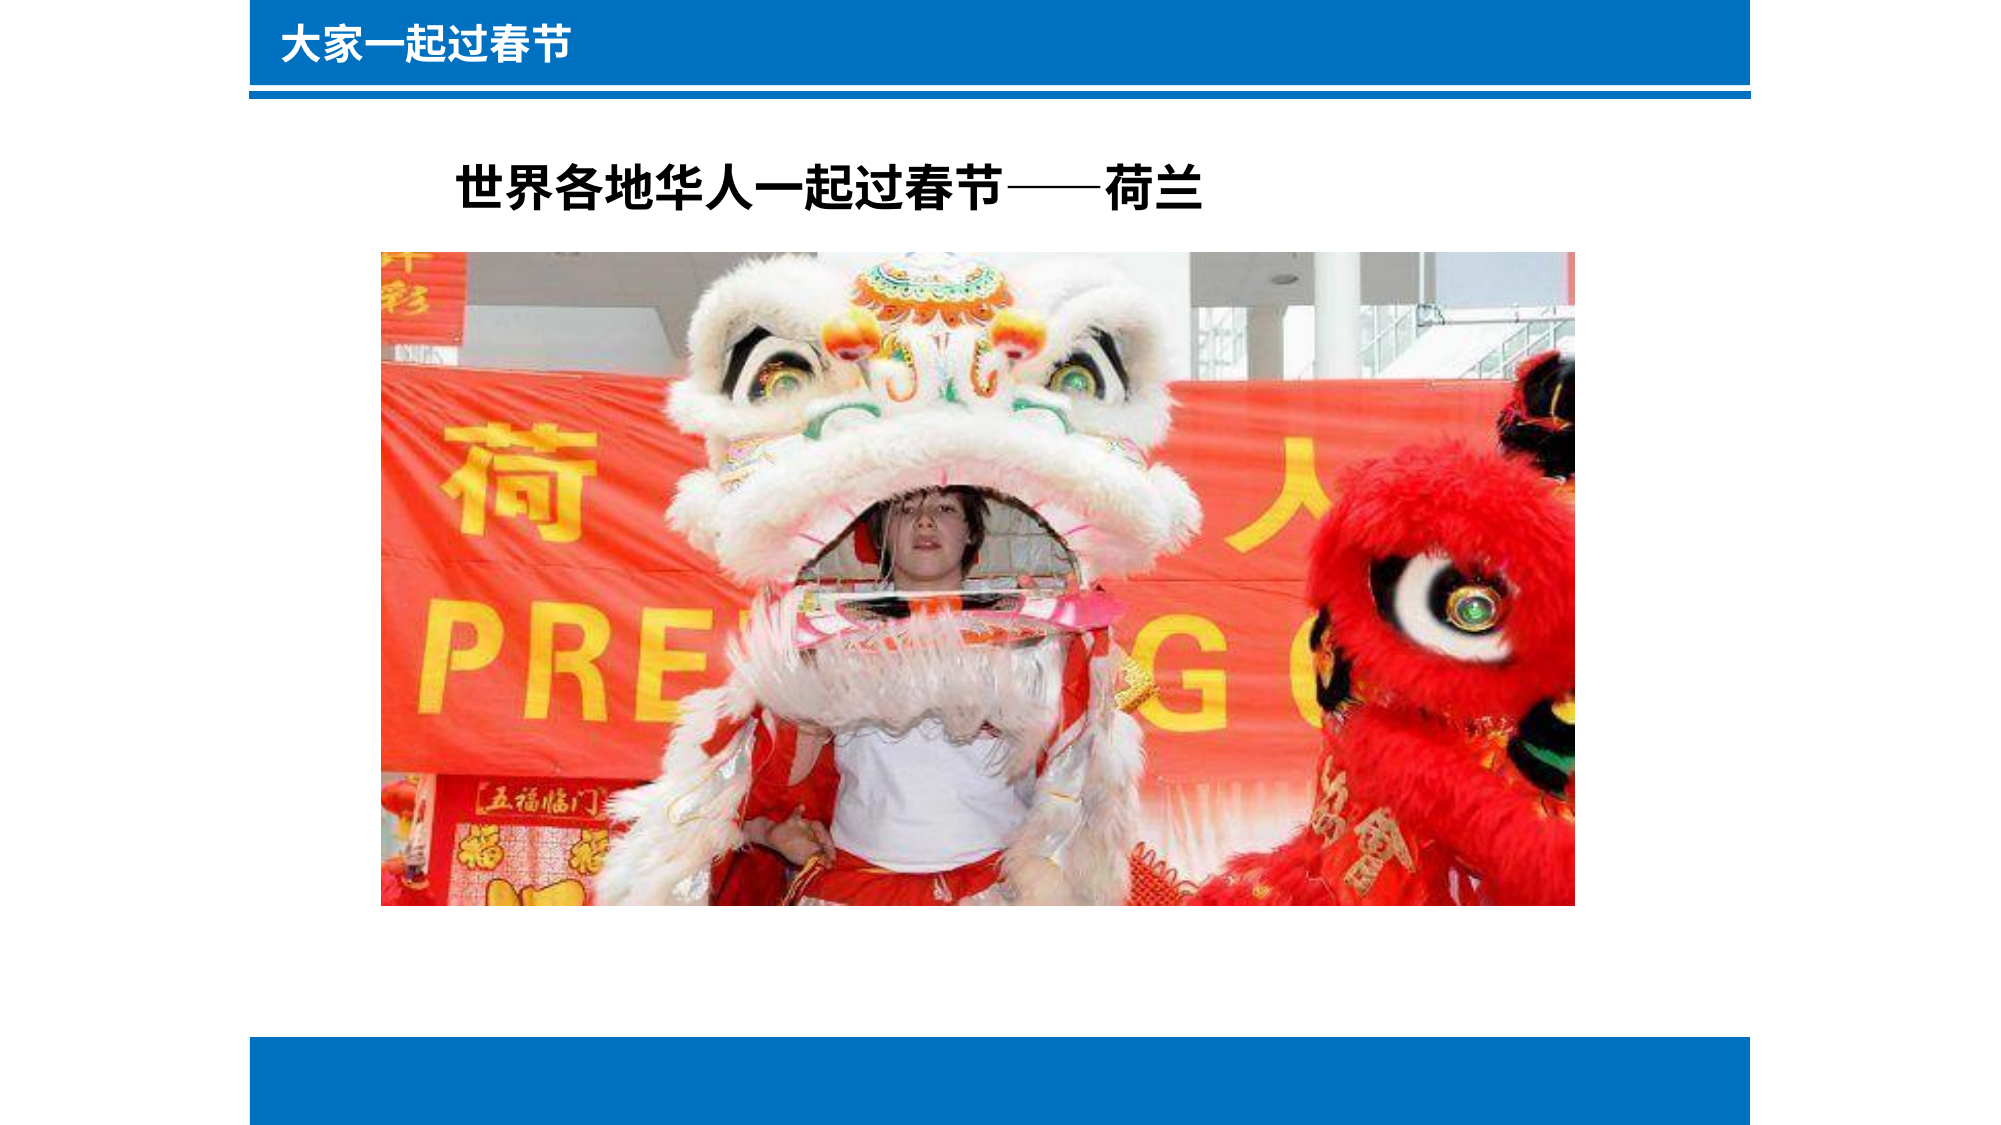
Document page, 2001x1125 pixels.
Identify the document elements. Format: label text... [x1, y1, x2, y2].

text_box 大家一起过春节 [265, 10, 1026, 76]
text_box 世界各地华人一起过春节——荷兰 [333, 148, 1325, 224]
picture [381, 252, 1575, 906]
text_box [249, 0, 1751, 86]
text_box [249, 91, 1751, 99]
text_box [249, 1036, 1751, 1125]
